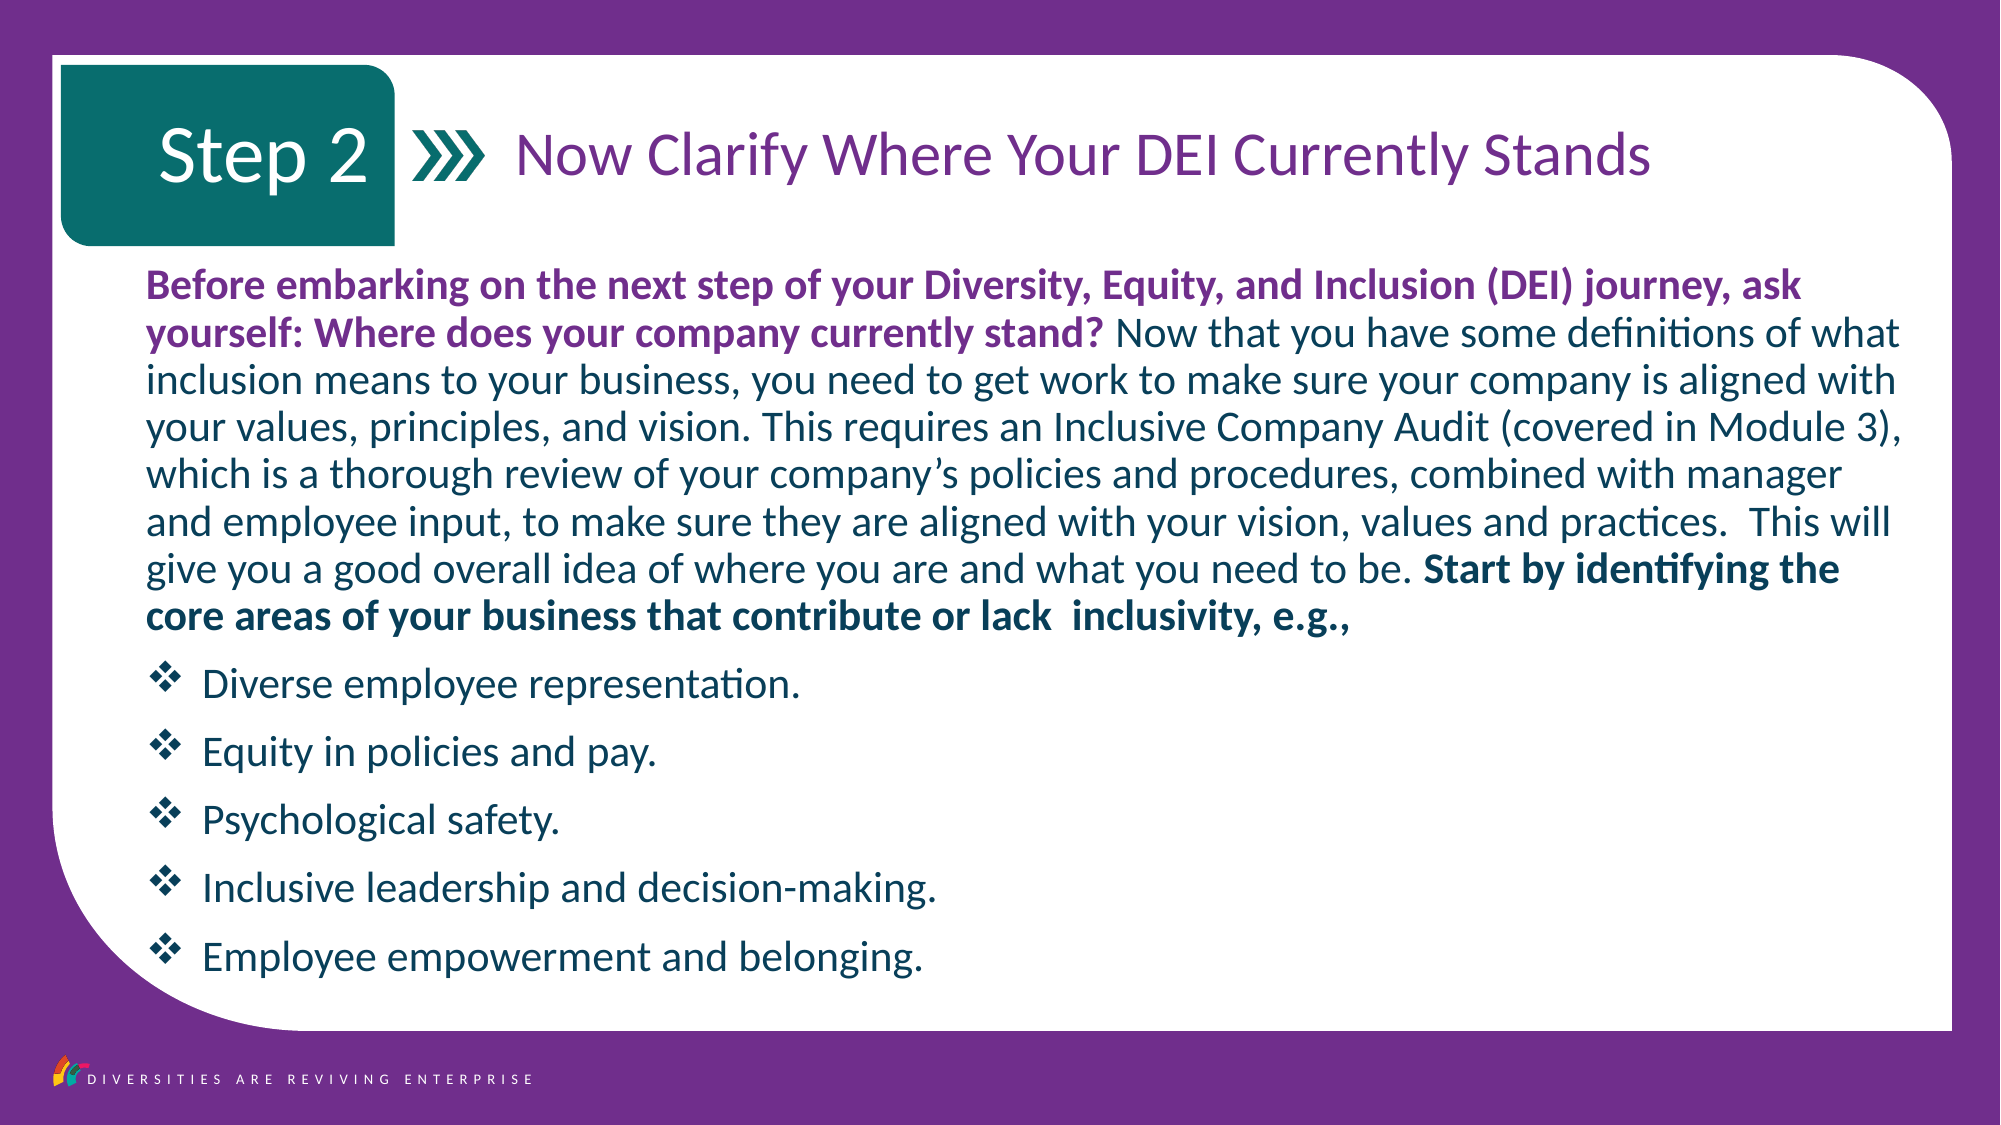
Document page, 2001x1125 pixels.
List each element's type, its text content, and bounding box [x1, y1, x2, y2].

list Now Clarify Where Your DEI Currently Stands [500, 114, 1883, 247]
text_box Step 2 [15, 56, 385, 213]
text_box [59, 71, 396, 248]
list Before embarking on the next step of your Diversity, Equity, and Inclusion (DEI) journey, ask yourself: Where does your company currently stand? Now that you have some definitions of what inclusion means to your business, you need to get work to make sure your company is aligned with your values, principles, and vision. This requires an Inclusive Company Audit (covered in Module 3), which is a thorough review of your company’s policies and procedures, combined with manager and employee input, to make sure they are aligned with your vision, values and practices. This will give you a good overall idea of where you are and what you need to be. Start by identifying the core areas of your business that contribute or lack inclusivity, e.g., Diverse employee representation. Equity in policies and pay. Psychological safety. Inclusive leadership and decision-making. Employee empowerment and belonging. [130, 254, 1933, 887]
picture [404, 112, 491, 199]
